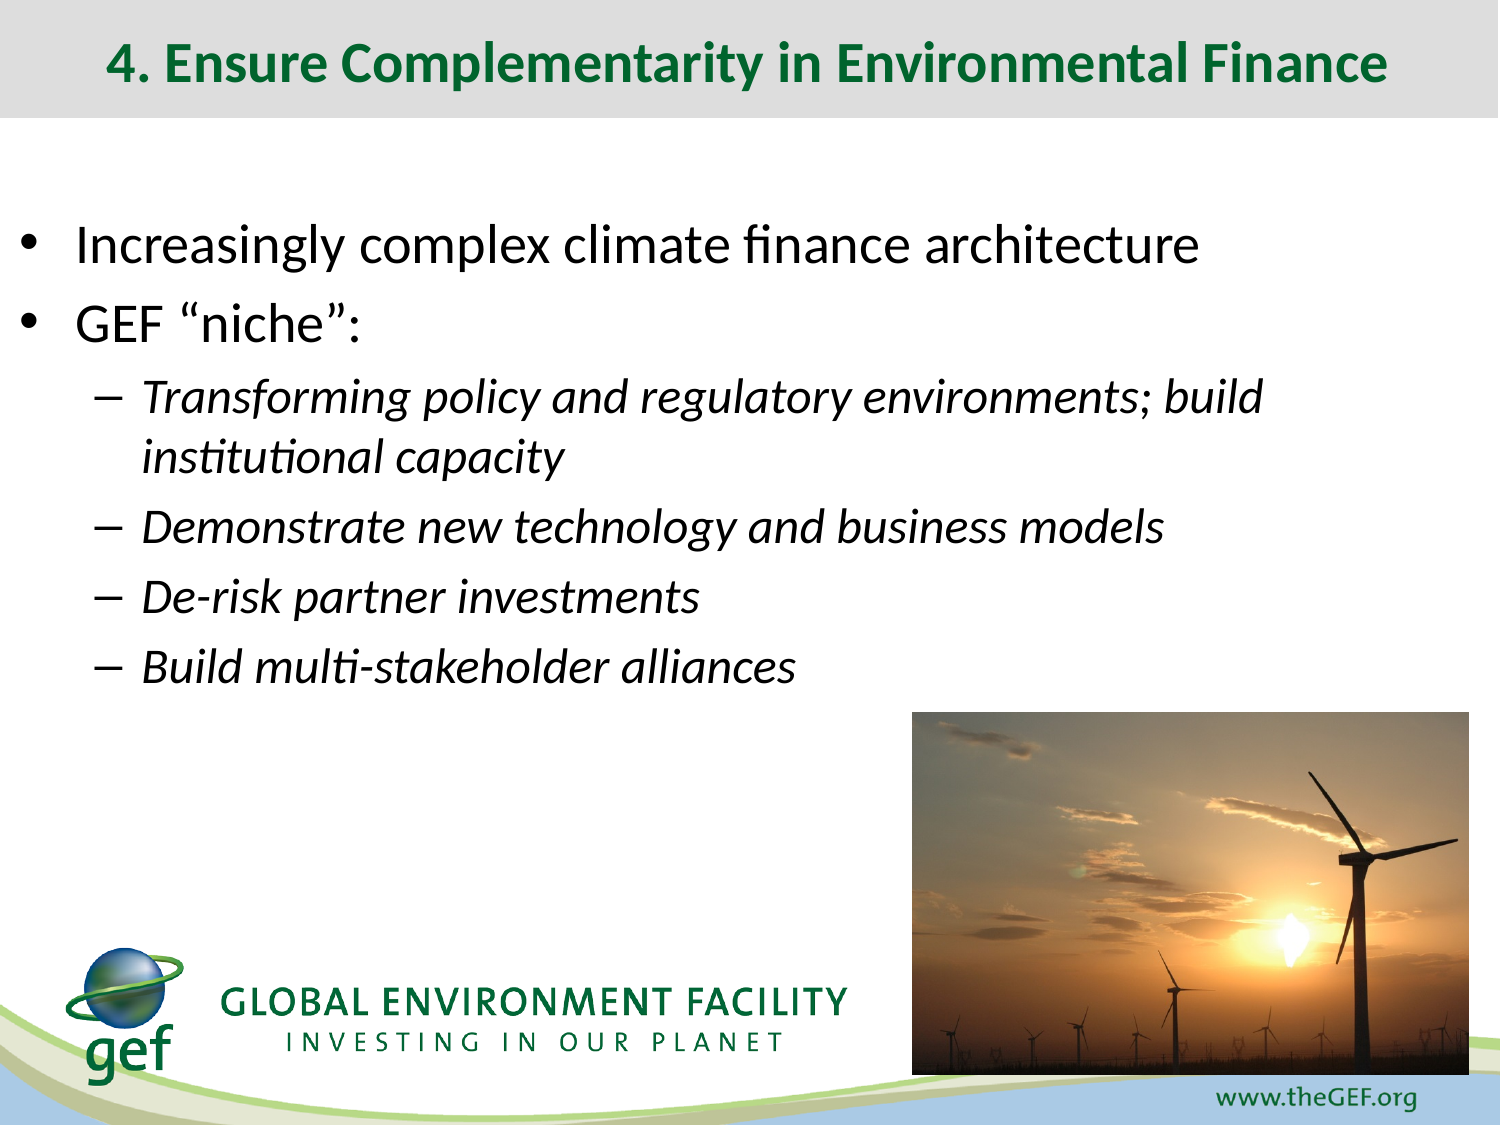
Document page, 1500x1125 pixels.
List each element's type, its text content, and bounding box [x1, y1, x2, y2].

text_box 4. Ensure Complementarity in Environmental Finance [0, 0, 1498, 118]
picture [0, 712, 1500, 1125]
list Increasingly complex climate finance architecture GEF “niche”: Transforming policy and regulatory environments; build institutional capacity Demonstrate new technology and business models De-risk partner investments Build multi-stakeholder alliances [4, 199, 1355, 943]
